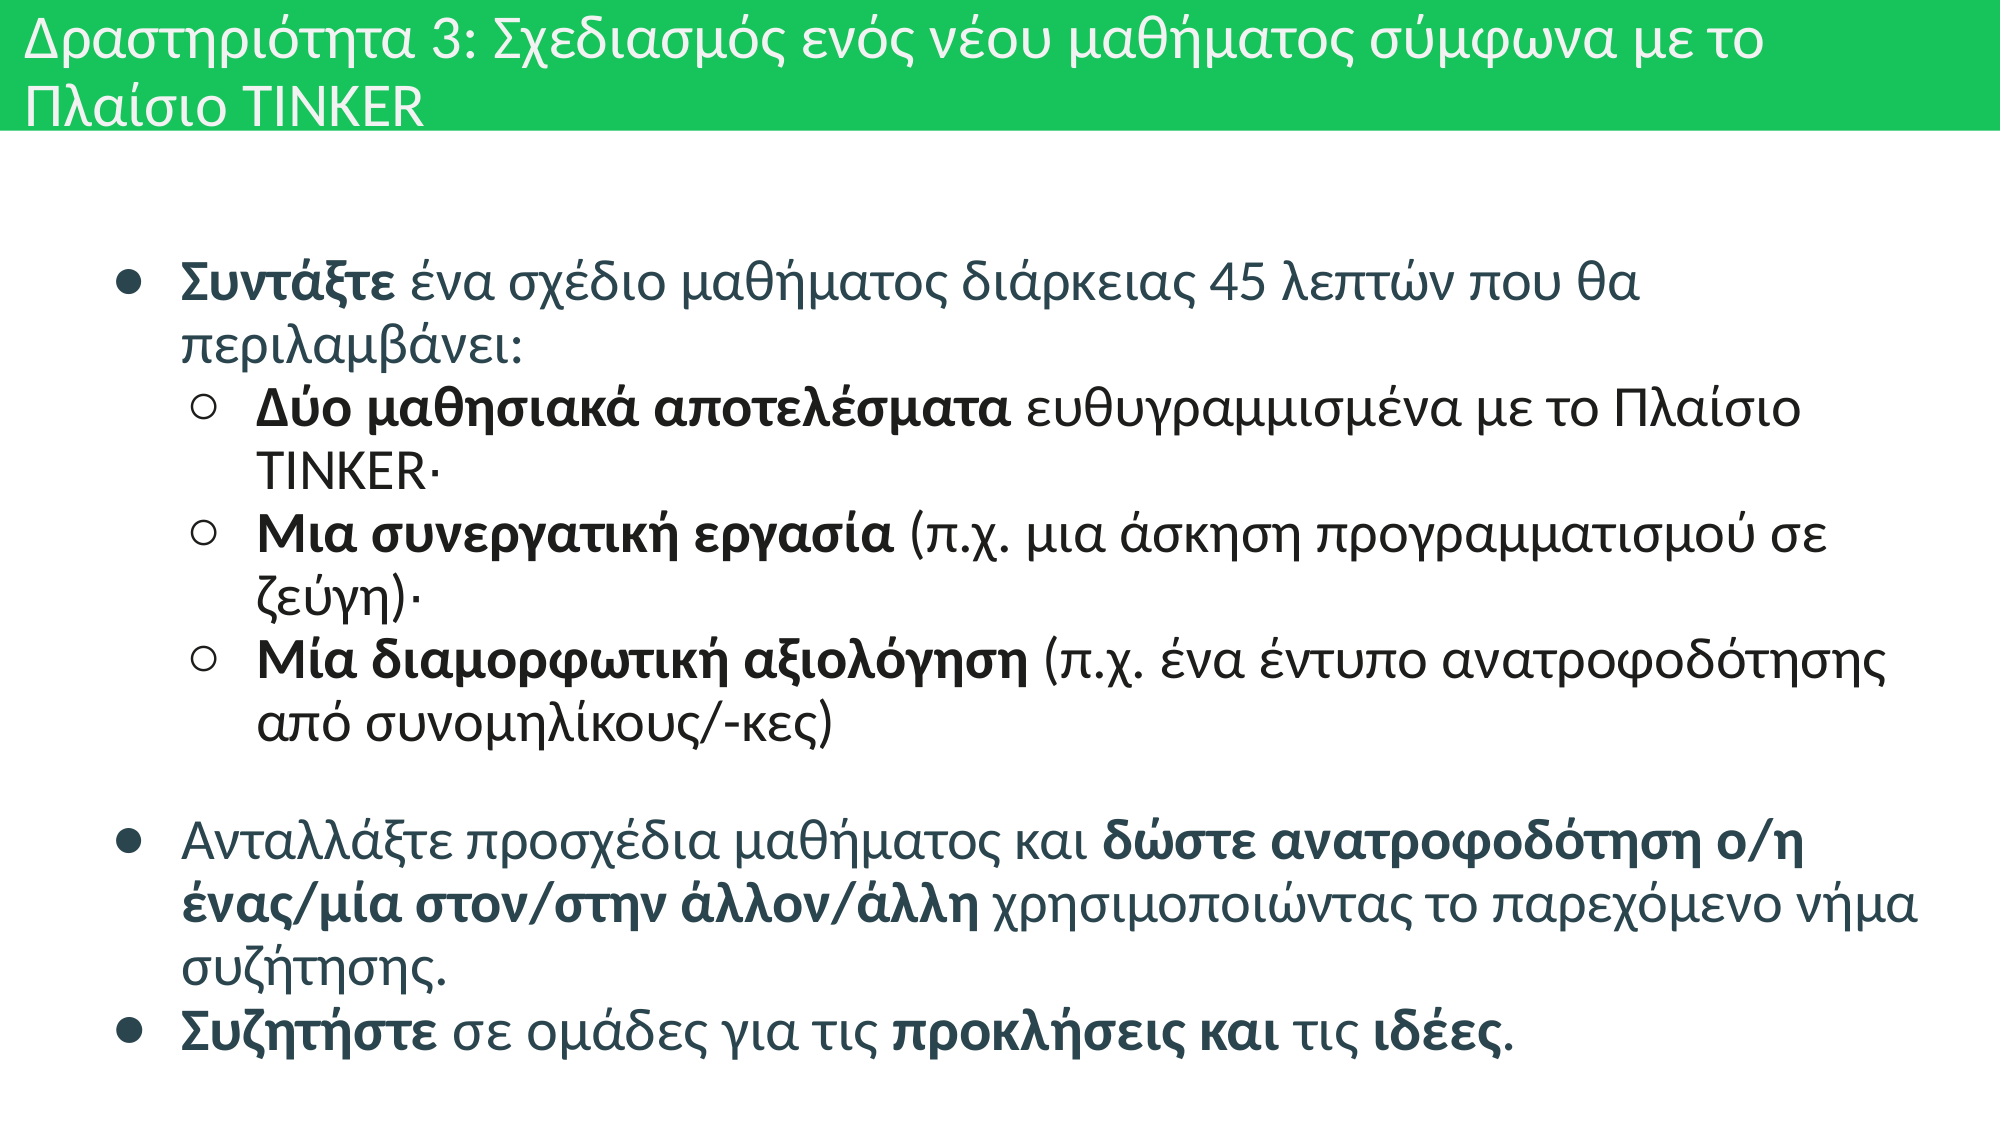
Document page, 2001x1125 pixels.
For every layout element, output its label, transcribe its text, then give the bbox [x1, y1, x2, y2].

list Συντάξτε ένα σχέδιο μαθήματος διάρκειας 45 λεπτών που θα περιλαμβάνει: Δύο μαθησιακά αποτελέσματα ευθυγραμμισμένα με το Πλαίσιο TINKER· Μια συνεργατική εργασία (π.χ. μια άσκηση προγραμματισμού σε ζεύγη)· Μία διαμορφωτική αξιολόγηση (π.χ. ένα έντυπο ανατροφοδότησης από συνομηλίκους/-κες) Ανταλλάξτε προσχέδια μαθήματος και δώστε ανατροφοδότηση ο/η ένας/μία στον/στην άλλον/άλλη χρησιμοποιώντας το παρεχόμενο νήμα συζήτησης. Συζητήστε σε ομάδες για τις προκλήσεις και τις ιδέες. [16, 144, 1976, 1108]
title Δραστηριότητα 3: Σχεδιασμός ενός νέου μαθήματος σύμφωνα με το Πλαίσιο TINKER [16, 13, 1976, 131]
